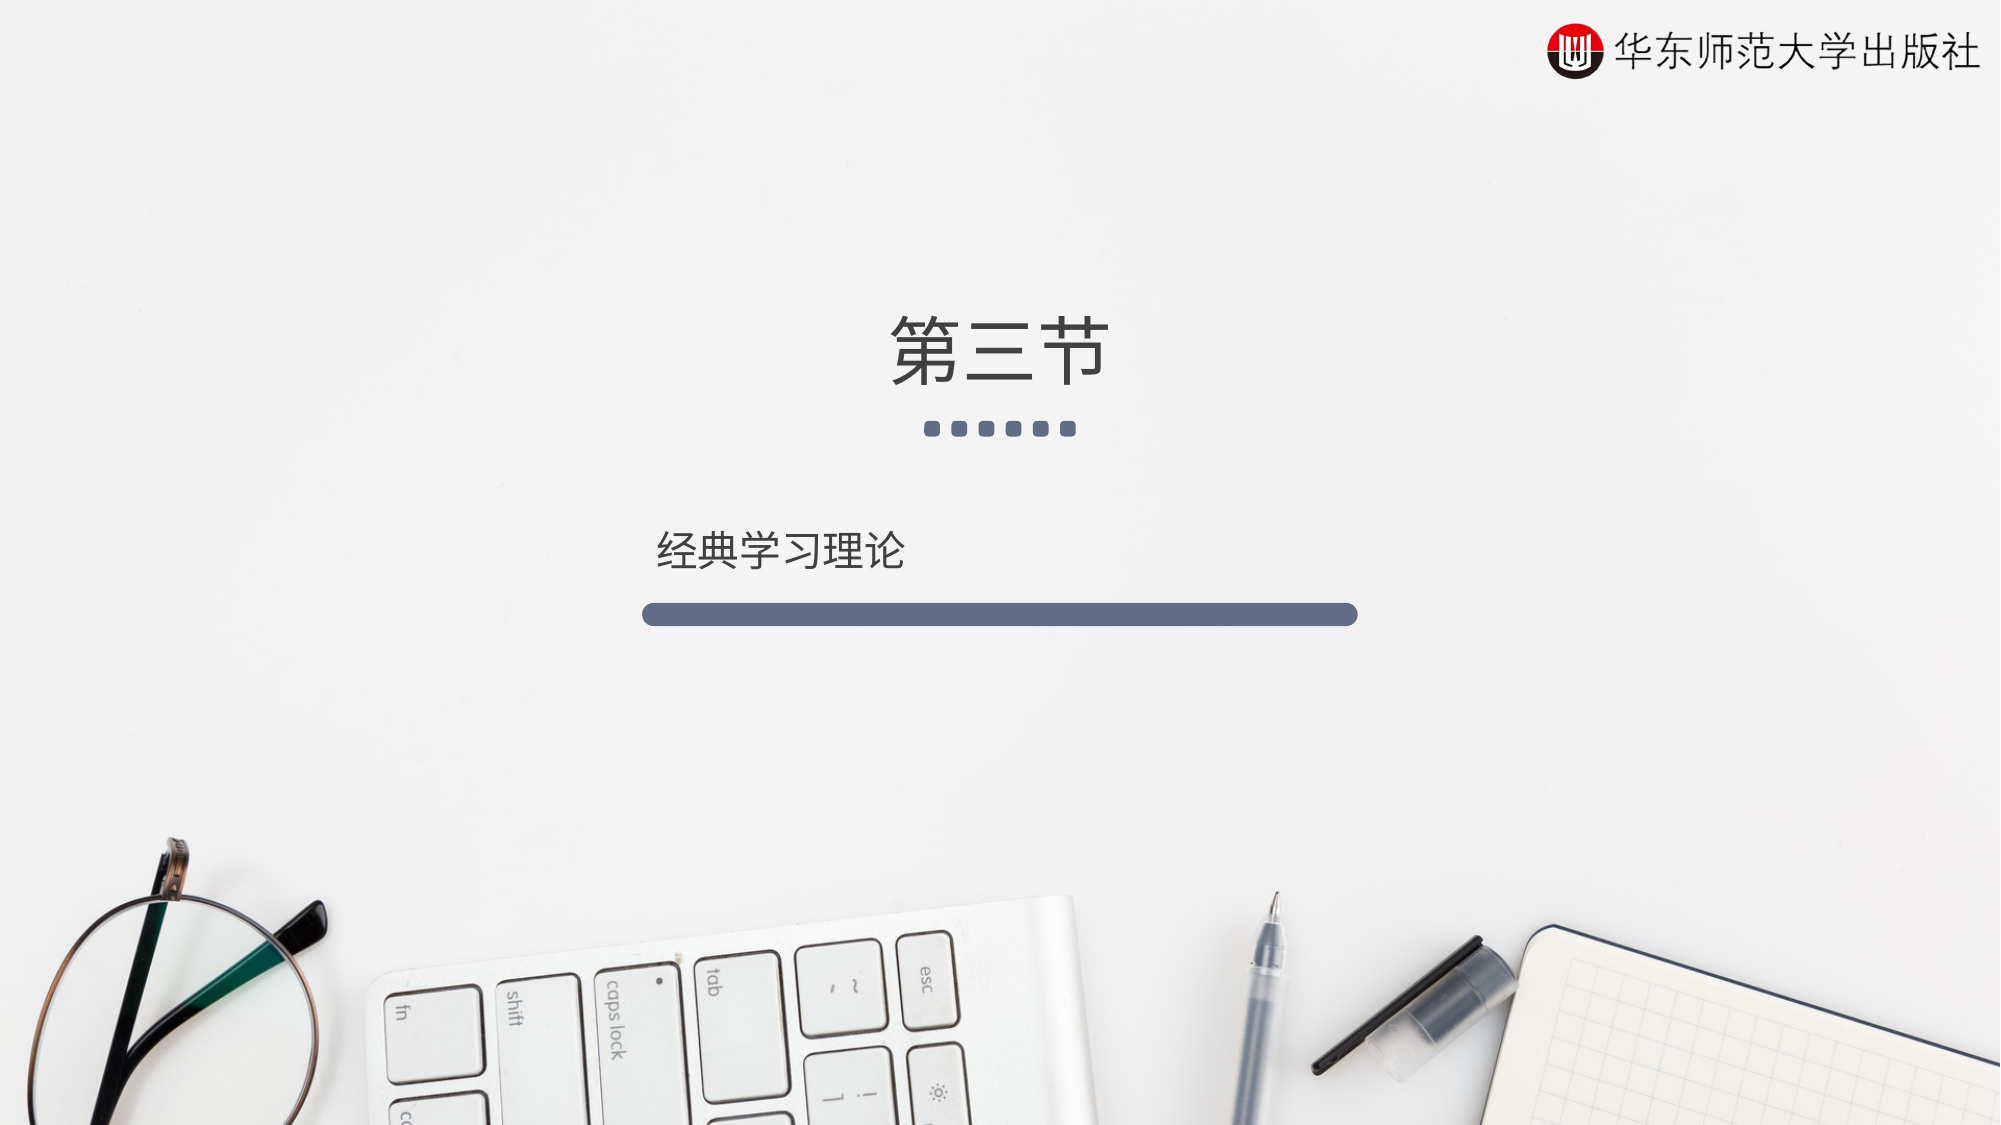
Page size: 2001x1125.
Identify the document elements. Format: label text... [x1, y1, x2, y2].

picture [0, 0, 2000, 1125]
text_box 经典学习理论 [656, 525, 1344, 576]
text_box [924, 420, 1076, 437]
text_box [641, 601, 1359, 628]
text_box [1536, 13, 1989, 83]
text_box 第三节 [638, 296, 1361, 402]
